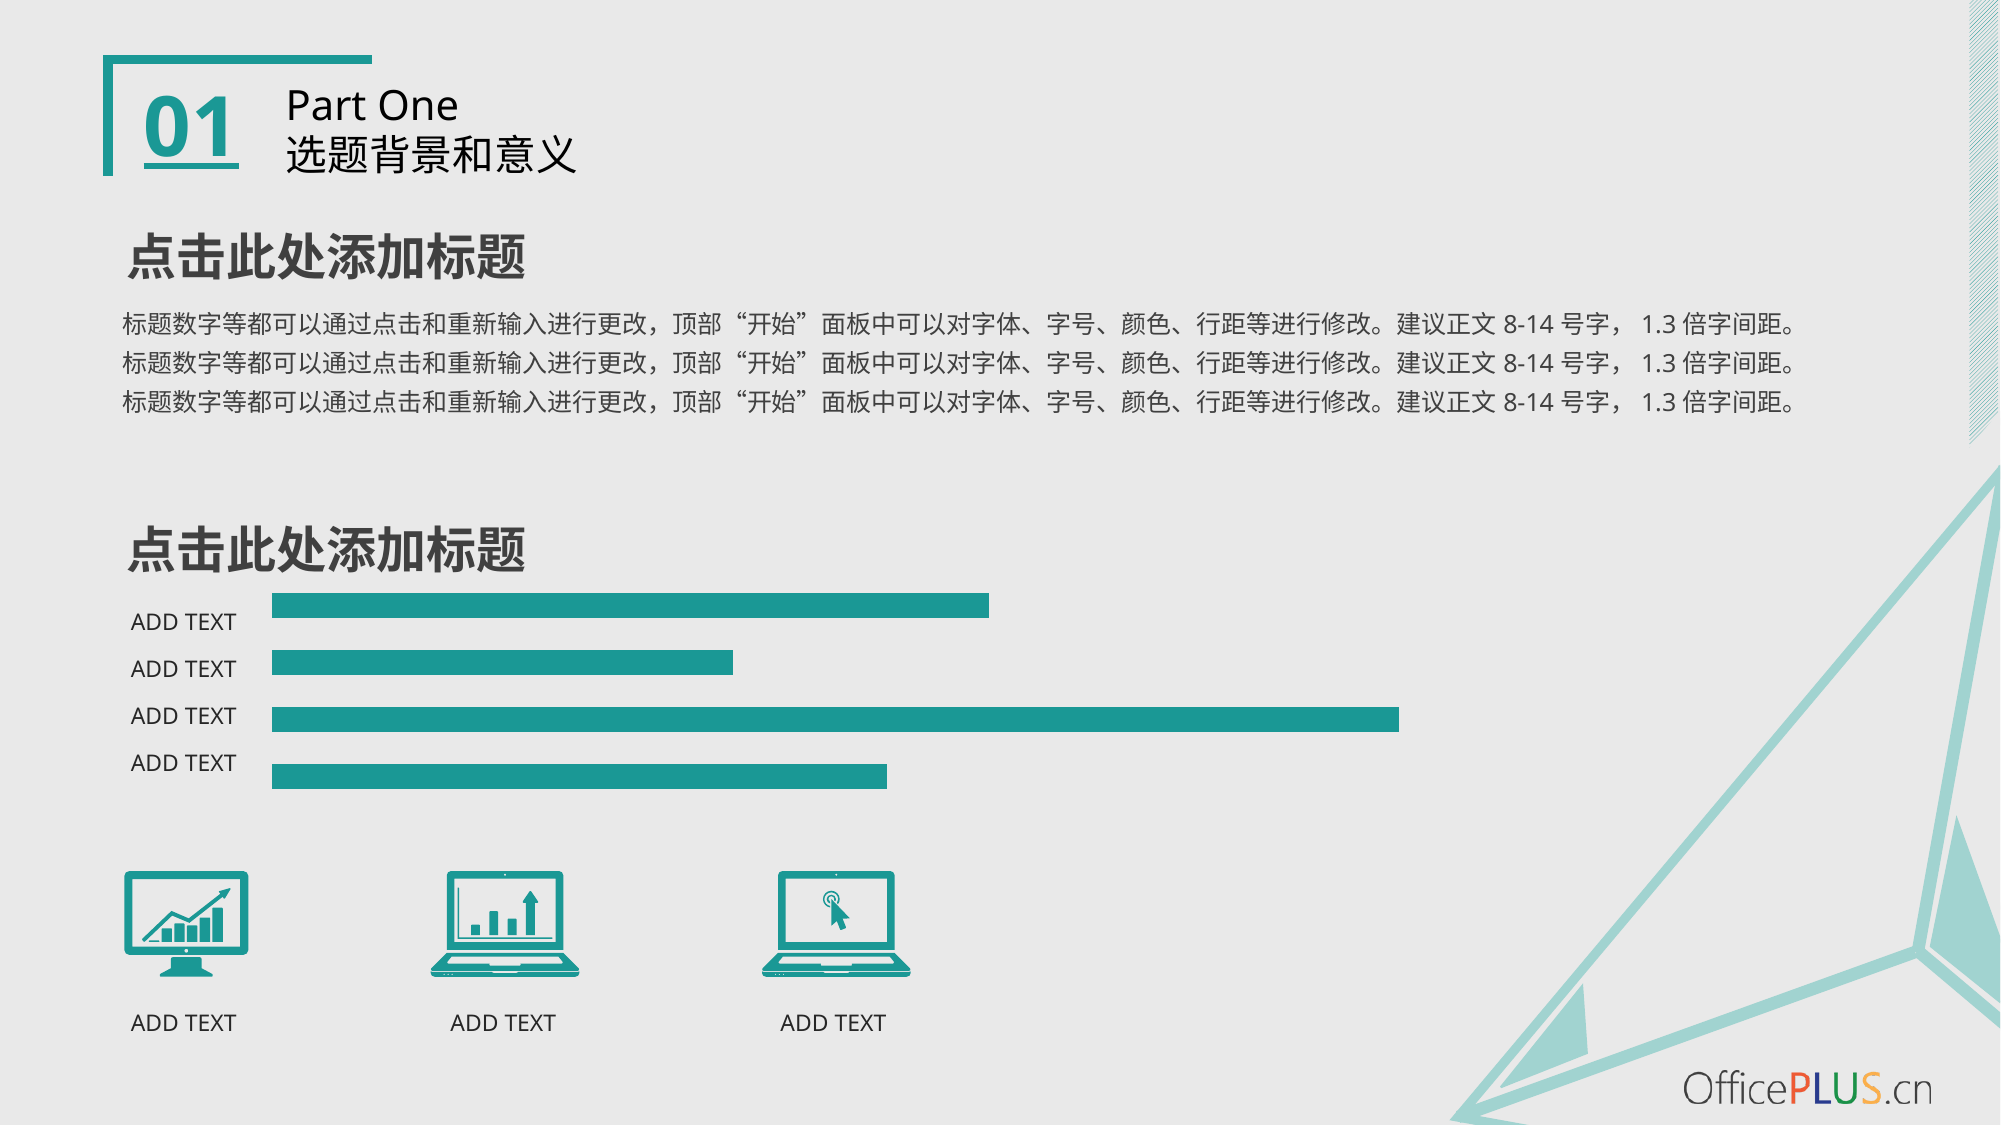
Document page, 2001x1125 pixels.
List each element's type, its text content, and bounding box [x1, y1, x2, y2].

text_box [124, 871, 249, 977]
text_box 01 [128, 66, 271, 181]
picture [1684, 1070, 1931, 1104]
text_box 标题数字等都可以通过点击和重新输入进行更改，顶部“开始”面板中可以对字体、字号、颜色、行距等进行修改。建议正文8-14号字，1.3倍字间距。 标题数字等都可以通过点击和重新输入进行更改，顶部“开始”面板中可以对字体、字号、颜色、行距等进行修改。建议正文8-14号字，1.3倍字间距。 标题数字等都可以通过点击和重新输入进行更改，顶部“开始”面板中可以对字体、字号、颜色、行距等进行修改。建议正文8-14号字，1.3倍字间距。 [107, 292, 1931, 424]
text_box ADD TEXT [115, 600, 245, 643]
text_box ADD TEXT [765, 1000, 902, 1044]
text_box ADD TEXT [115, 647, 245, 690]
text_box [430, 871, 580, 977]
text_box ADD TEXT [115, 741, 245, 784]
chart [245, 572, 1579, 810]
text_box ADD TEXT [435, 1000, 572, 1044]
text_box ADD TEXT [115, 1000, 252, 1044]
text_box Part One 选题背景和意义 [270, 71, 631, 186]
text_box 点击此处添加标题 [111, 511, 542, 586]
text_box ADD TEXT [115, 694, 245, 737]
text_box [761, 871, 911, 977]
text_box 点击此处添加标题 [111, 218, 542, 292]
